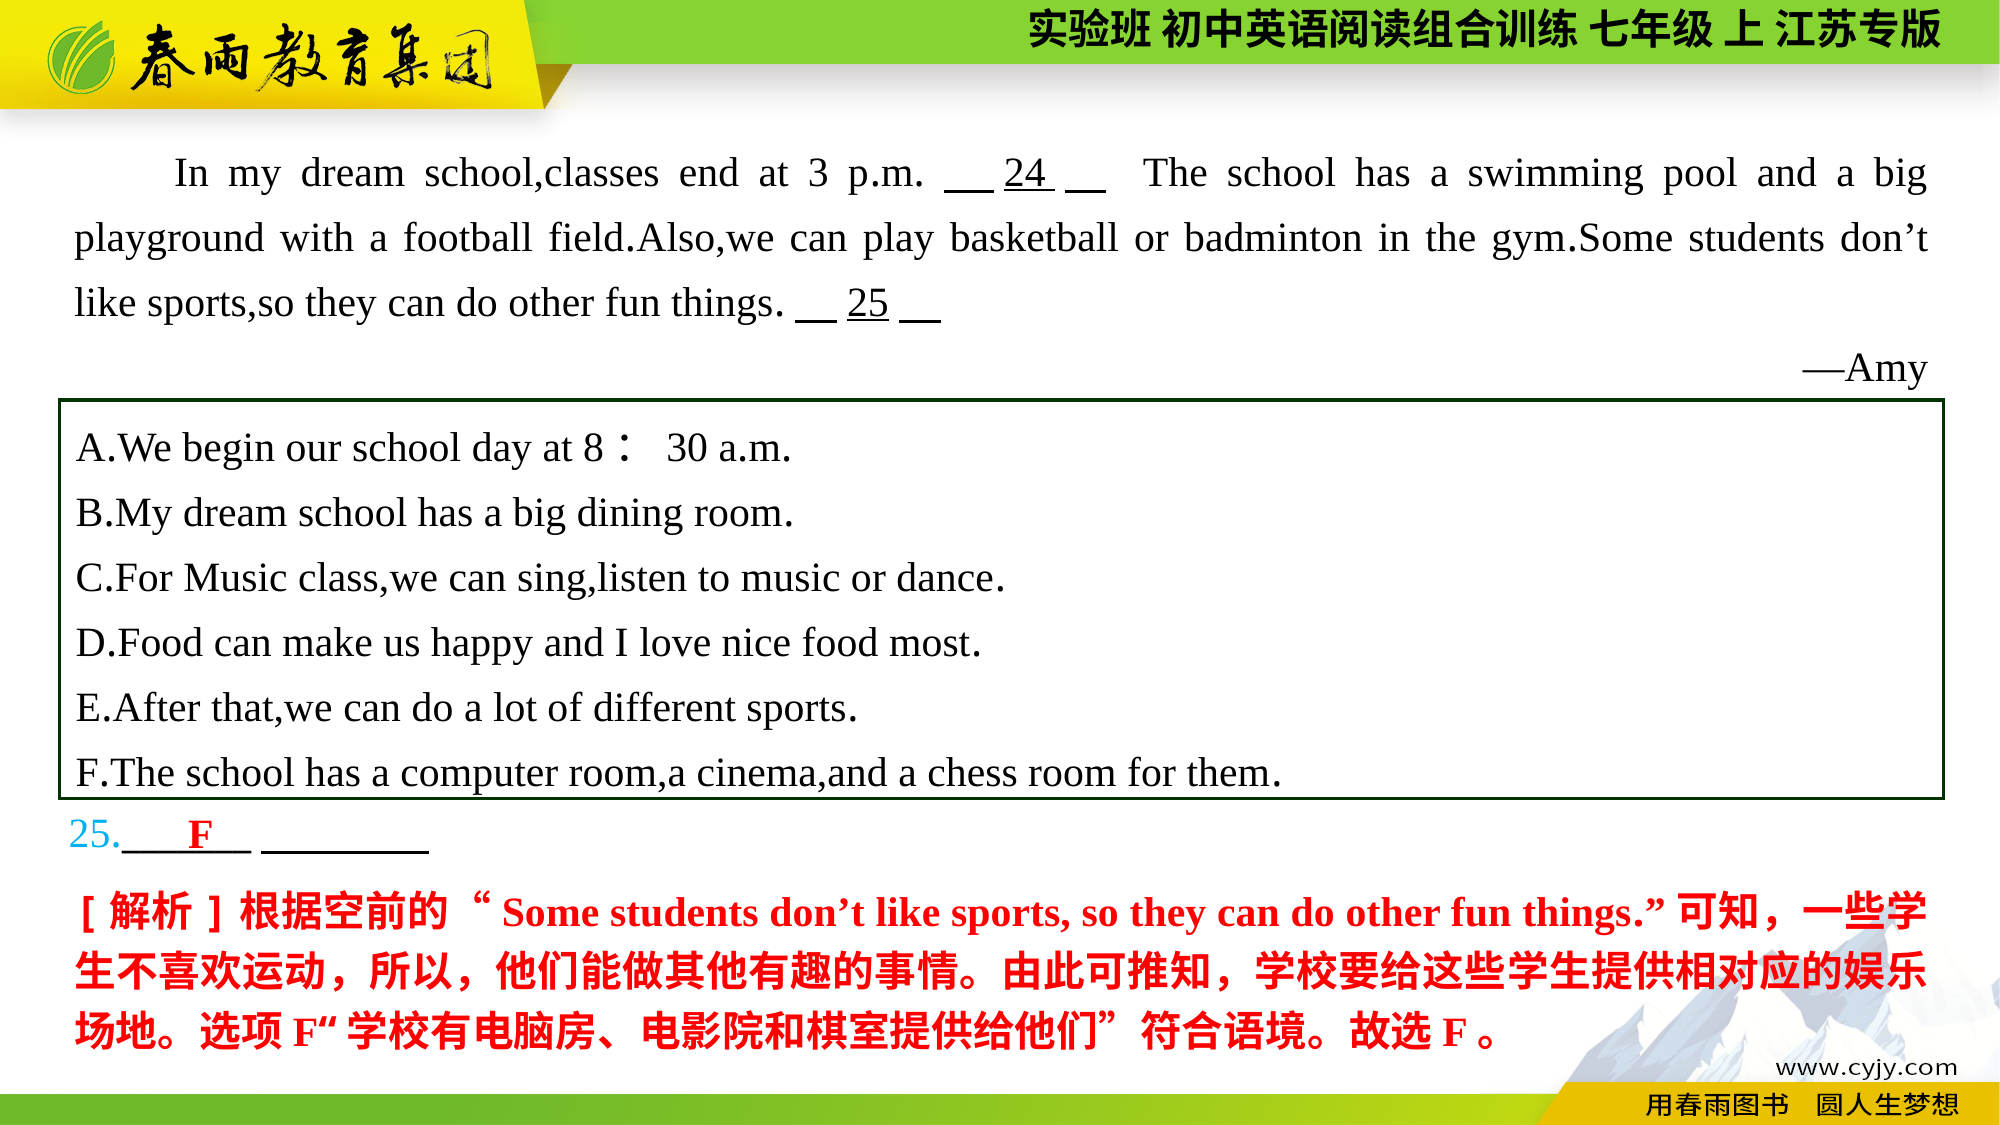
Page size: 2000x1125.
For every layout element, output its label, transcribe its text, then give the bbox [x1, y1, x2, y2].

text_box 25._______ [53, 798, 1054, 864]
text_box [解析]根据空前的“Some students don’t like sports, so they can do other fun things.”可知，一些学生不喜欢运动，所以，他们能做其他有趣的事情。由此可推知，学校要给这些学生提供相对应的娱乐场地。选项F“学校有电脑房、电影院和棋室提供给他们”符合语境。故选F。 [59, 867, 1944, 1063]
text_box F [173, 799, 229, 865]
text_box A.We begin our school day at 8：30 a.m. B.My dream school has a big dining room. C.For Music class,we can sing,listen to music or dance. D.Food can make us happy and I love nice food most. E.After that,we can do a lot of different sports. F.The school has a computer room,a cinema,and a chess room for them. [60, 397, 1945, 803]
text_box [59, 400, 1944, 799]
picture [0, 0, 2000, 1125]
list In my dream school,classes end at 3 p.m. 24 The school has a swimming pool and a big playground with a football field.Also,we can play basketball or badminton in the gym.Some students don’t like sports,so they can do other fun things. 25 —Amy [59, 122, 1944, 394]
